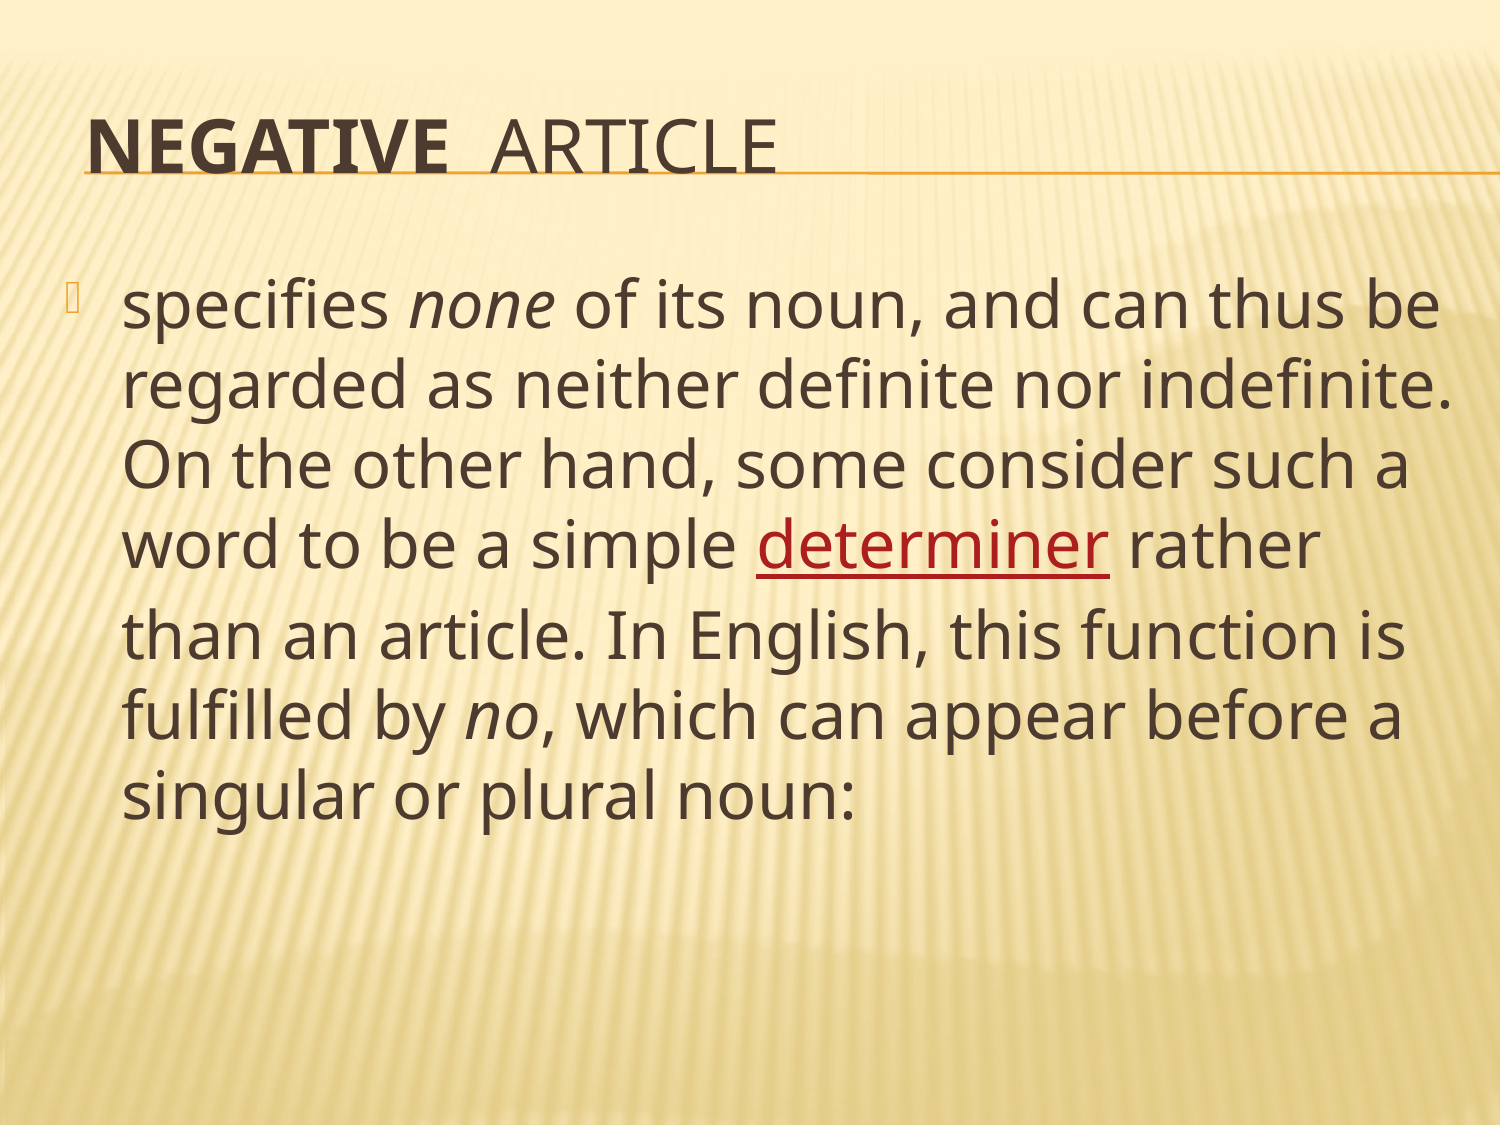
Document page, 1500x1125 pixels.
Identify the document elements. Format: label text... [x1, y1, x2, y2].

list specifies none of its noun, and can thus be regarded as neither definite nor indefinite. On the other hand, some consider such a word to be a simple determiner rather than an article. In English, this function is fulfilled by no, which can appear before a singular or plural noun: [50, 254, 1475, 998]
title negative article [50, 75, 1475, 213]
